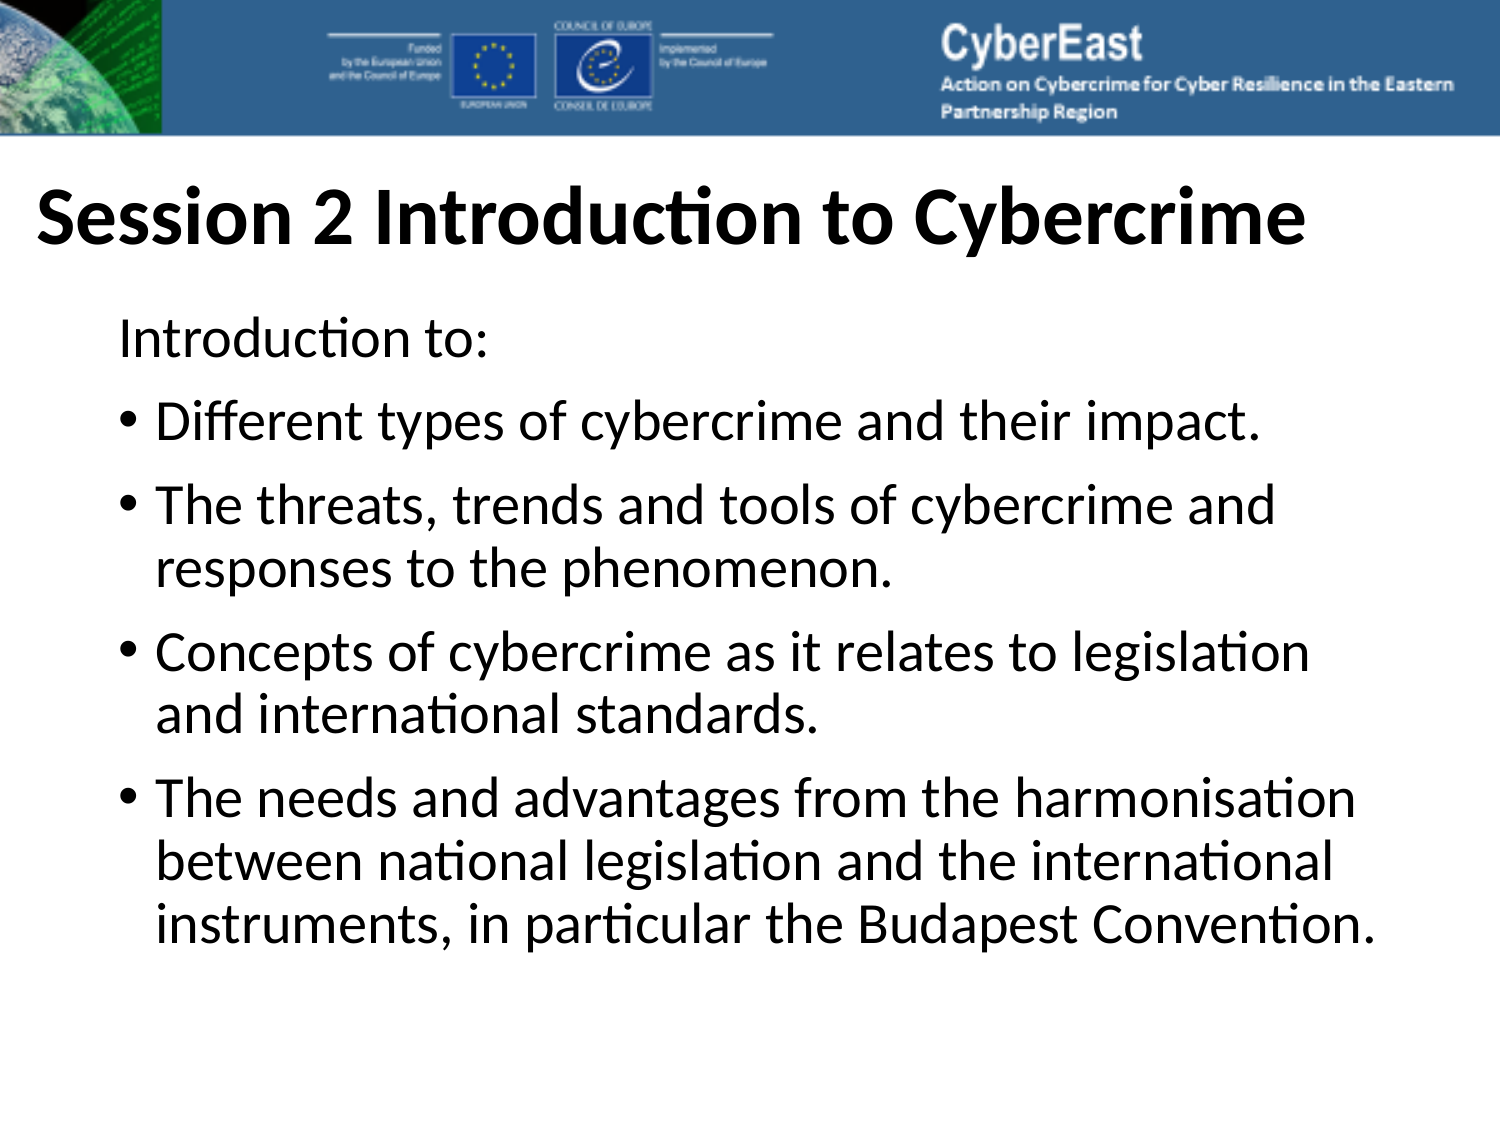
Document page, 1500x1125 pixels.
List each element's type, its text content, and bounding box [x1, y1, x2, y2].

title Session 2 Introduction to Cybercrime [21, 157, 1475, 278]
picture [0, 0, 1500, 1125]
list Introduction to: Different types of cybercrime and their impact. The threats, trends and tools of cybercrime and responses to the phenomenon. Concepts of cybercrime as it relates to legislation and international standards. The needs and advantages from the harmonisation between national legislation and the international instruments, in particular the Budapest Convention. [103, 299, 1397, 1014]
